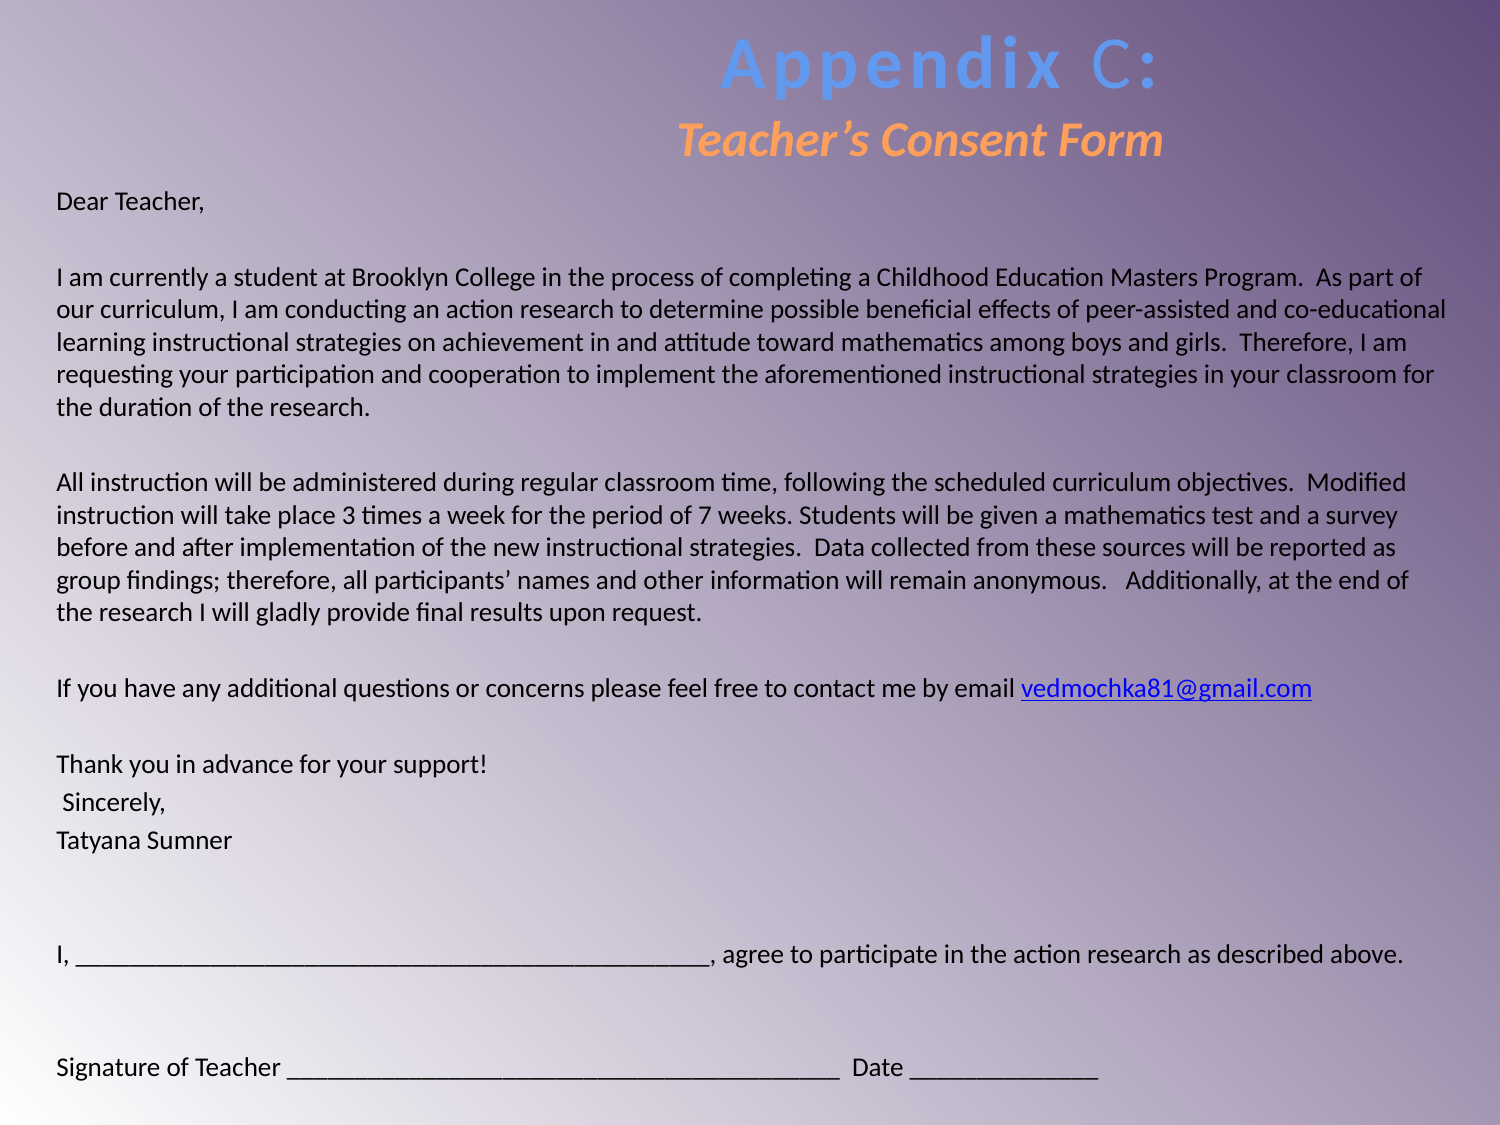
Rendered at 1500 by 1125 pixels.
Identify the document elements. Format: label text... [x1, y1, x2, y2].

text_box Appendix C: [379, 2, 1500, 115]
text_box Teacher’s Consent Form [376, 97, 1465, 176]
text_box Dear Teacher, I am currently a student at Brooklyn College in the process of completing a Childhood Education Masters Program. As part of our curriculum, I am conducting an action research to determine possible beneficial effects of peer-assisted and co-educational learning instructional strategies on achievement in and attitude toward mathematics among boys and girls. Therefore, I am requesting your participation and cooperation to implement the aforementioned instructional strategies in your classroom for the duration of the research. All instruction will be administered during regular classroom time, following the scheduled curriculum objectives. Modified instruction will take place 3 times a week for the period of 7 weeks. Students will be given a mathematics test and a survey before and after implementation of the new instructional strategies. Data collected from these sources will be reported as group findings; therefore, all participants’ names and other information will remain anonymous. Additionally, at the end of the research I will gladly provide final results upon request. If you have any additional questions or concerns please feel free to contact me by email vedmochka81@gmail.com Thank you in advance for your support! Sincerely, Tatyana Sumner I, _______________________________________________, agree to participate in the action research as described above. Signature of Teacher _________________________________________ Date ______________ [41, 175, 1465, 1109]
